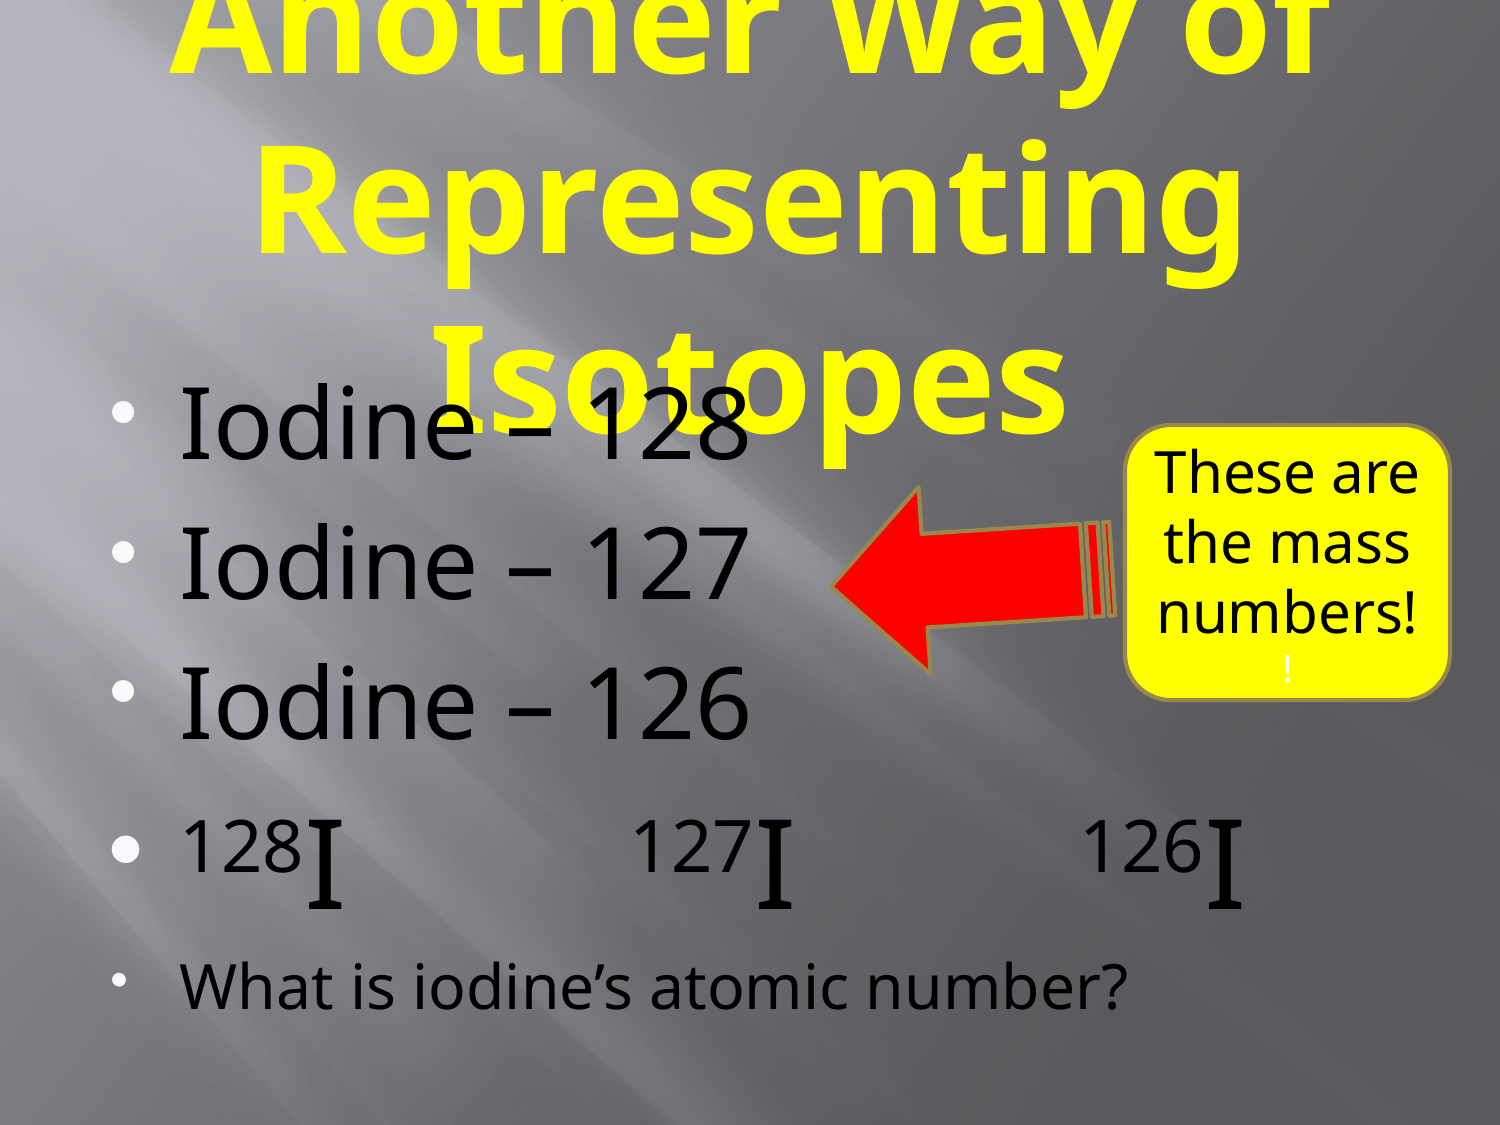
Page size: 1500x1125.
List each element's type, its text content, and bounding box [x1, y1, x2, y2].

title Another Way of Representing Isotopes [75, 99, 1425, 262]
list Iodine – 128 Iodine – 127 Iodine – 126 128I 127I 126I What is iodine’s atomic number? [75, 262, 1425, 1035]
text_box [828, 485, 1118, 677]
text_box These are the mass numbers!! [1122, 422, 1453, 703]
